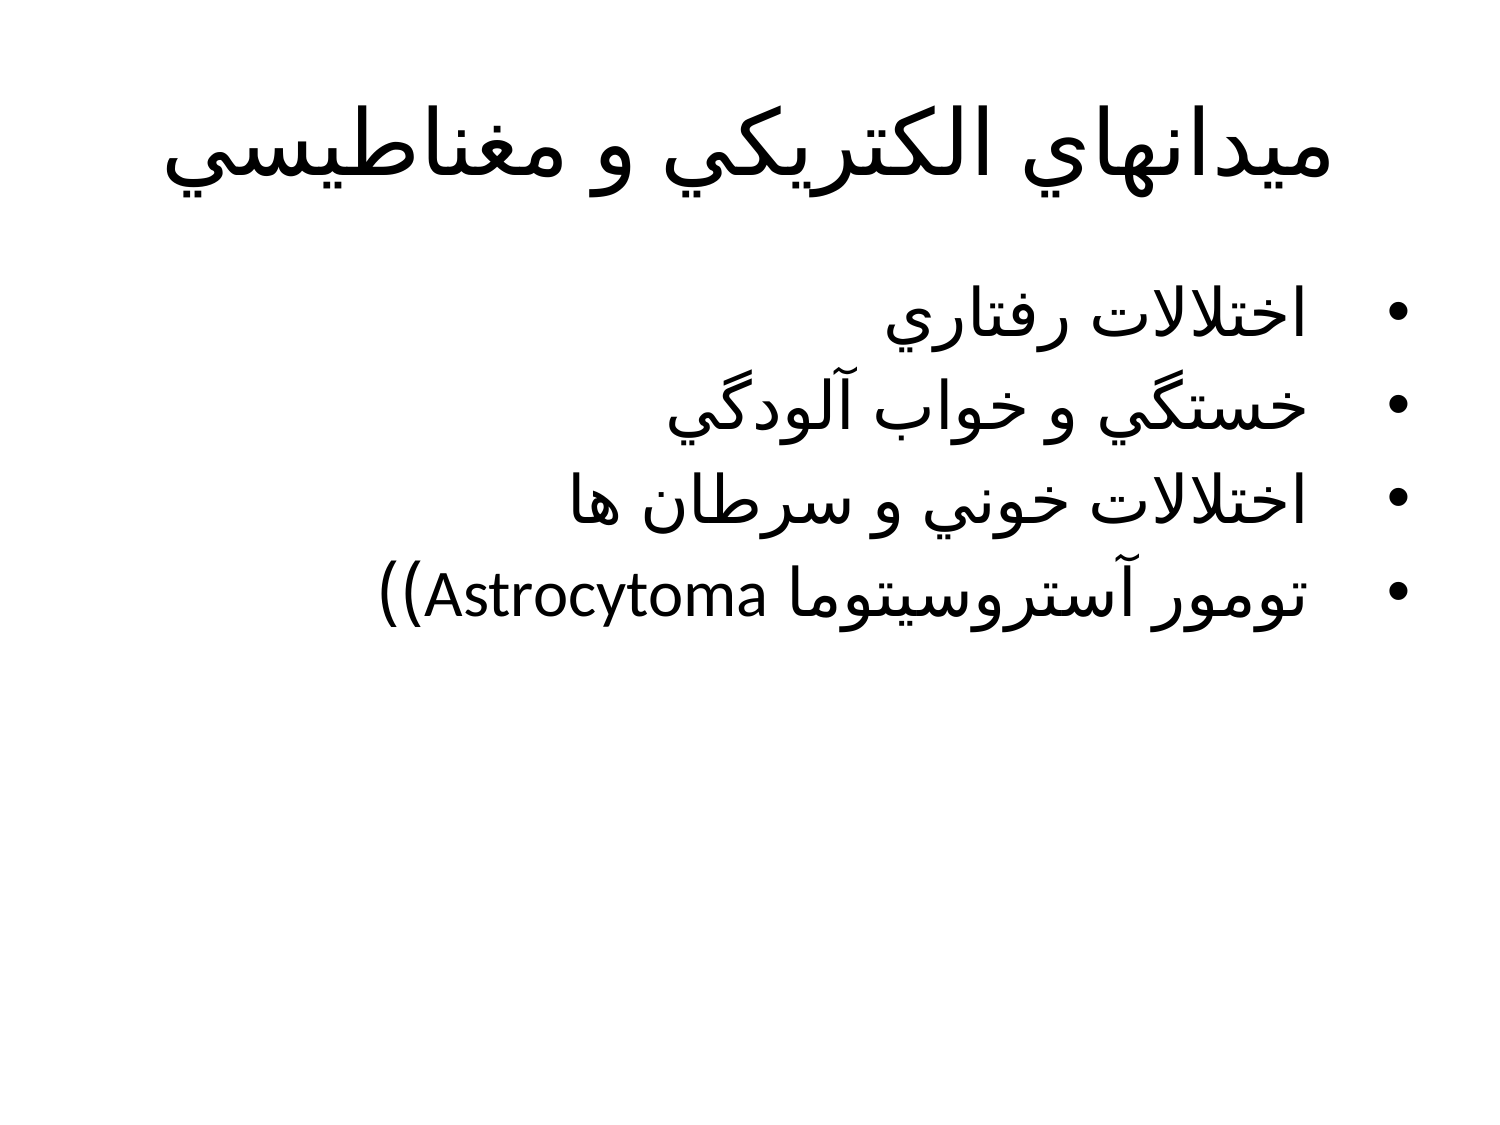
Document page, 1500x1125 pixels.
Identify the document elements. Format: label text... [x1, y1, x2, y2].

title ميدانهاي الكتريكي و مغناطيسي [75, 45, 1425, 233]
list اختلالات رفتاري خستگي و خواب آلودگي اختلالات خوني و سرطان ها تومور آستروسيتوما Astrocytoma)) [75, 262, 1425, 1005]
